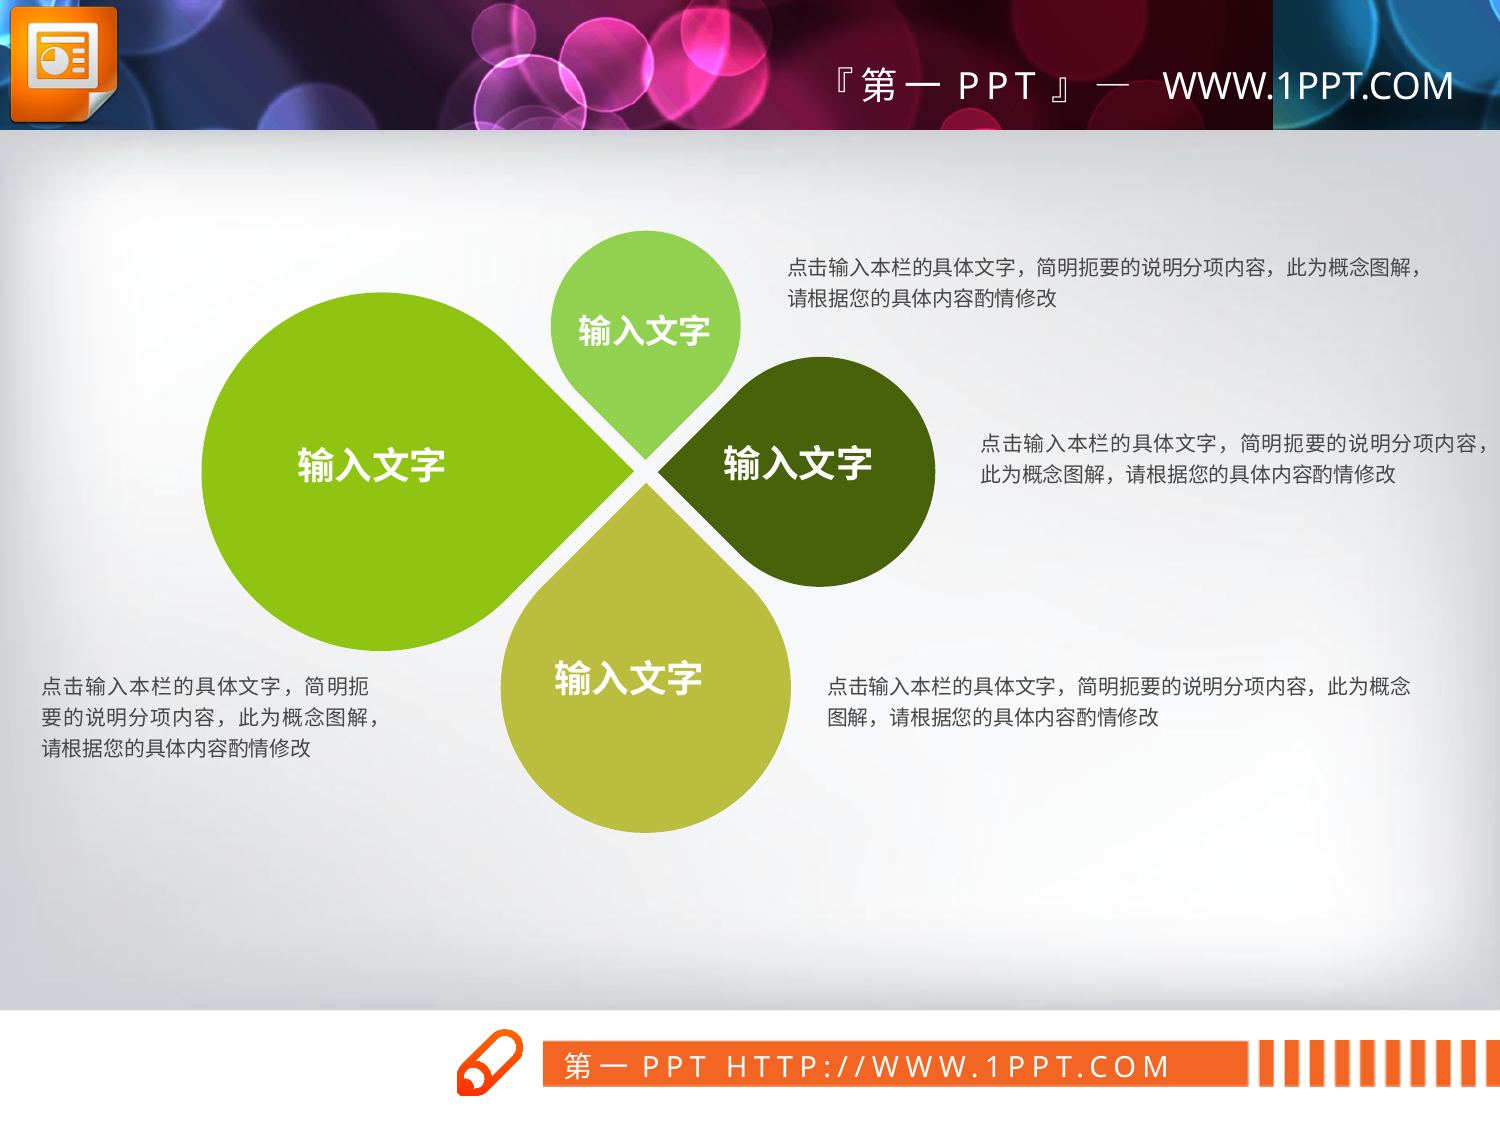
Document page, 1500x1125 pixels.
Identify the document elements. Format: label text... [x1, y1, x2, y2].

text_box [492, 543, 800, 850]
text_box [545, 219, 747, 420]
picture [0, 0, 1500, 1012]
text_box 点击输入本栏的具体文字，简明扼要的说明分项内容，此为概念图解，请根据您的具体内容酌情修改 [827, 667, 1411, 730]
picture [543, 1040, 1500, 1087]
text_box 点击输入本栏的具体文字，简明扼要的说明分项内容，此为概念图解，请根据您的具体内容酌情修改 [41, 667, 370, 761]
text_box 点击输入本栏的具体文字，简明扼要的说明分项内容，此为概念图解，请根据您的具体内容酌情修改 [980, 424, 1479, 488]
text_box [705, 350, 949, 594]
text_box 点击输入本栏的具体文字，简明扼要的说明分项内容，此为概念图解，请根据您的具体内容酌情修改 [787, 248, 1411, 311]
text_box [180, 282, 560, 661]
